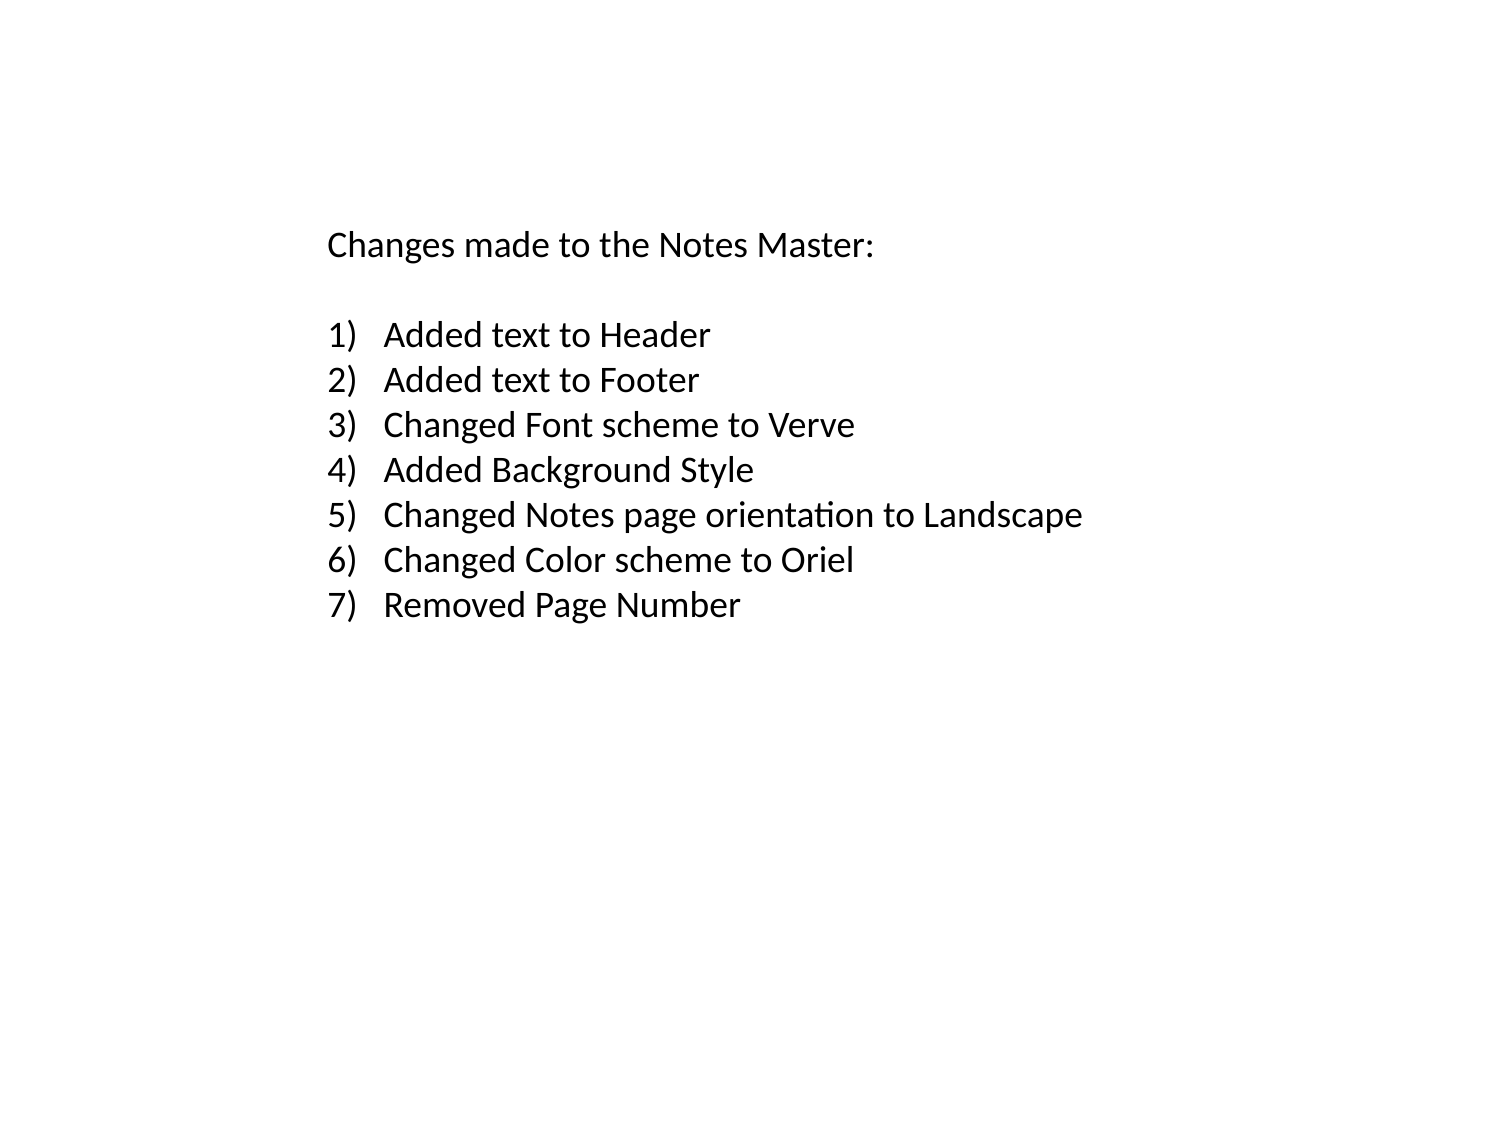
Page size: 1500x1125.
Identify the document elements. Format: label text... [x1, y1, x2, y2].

text_box Changes made to the Notes Master: Added text to Header Added text to Footer Changed Font scheme to Verve Added Background Style Changed Notes page orientation to Landscape Changed Color scheme to Oriel Removed Page Number [312, 212, 1325, 678]
